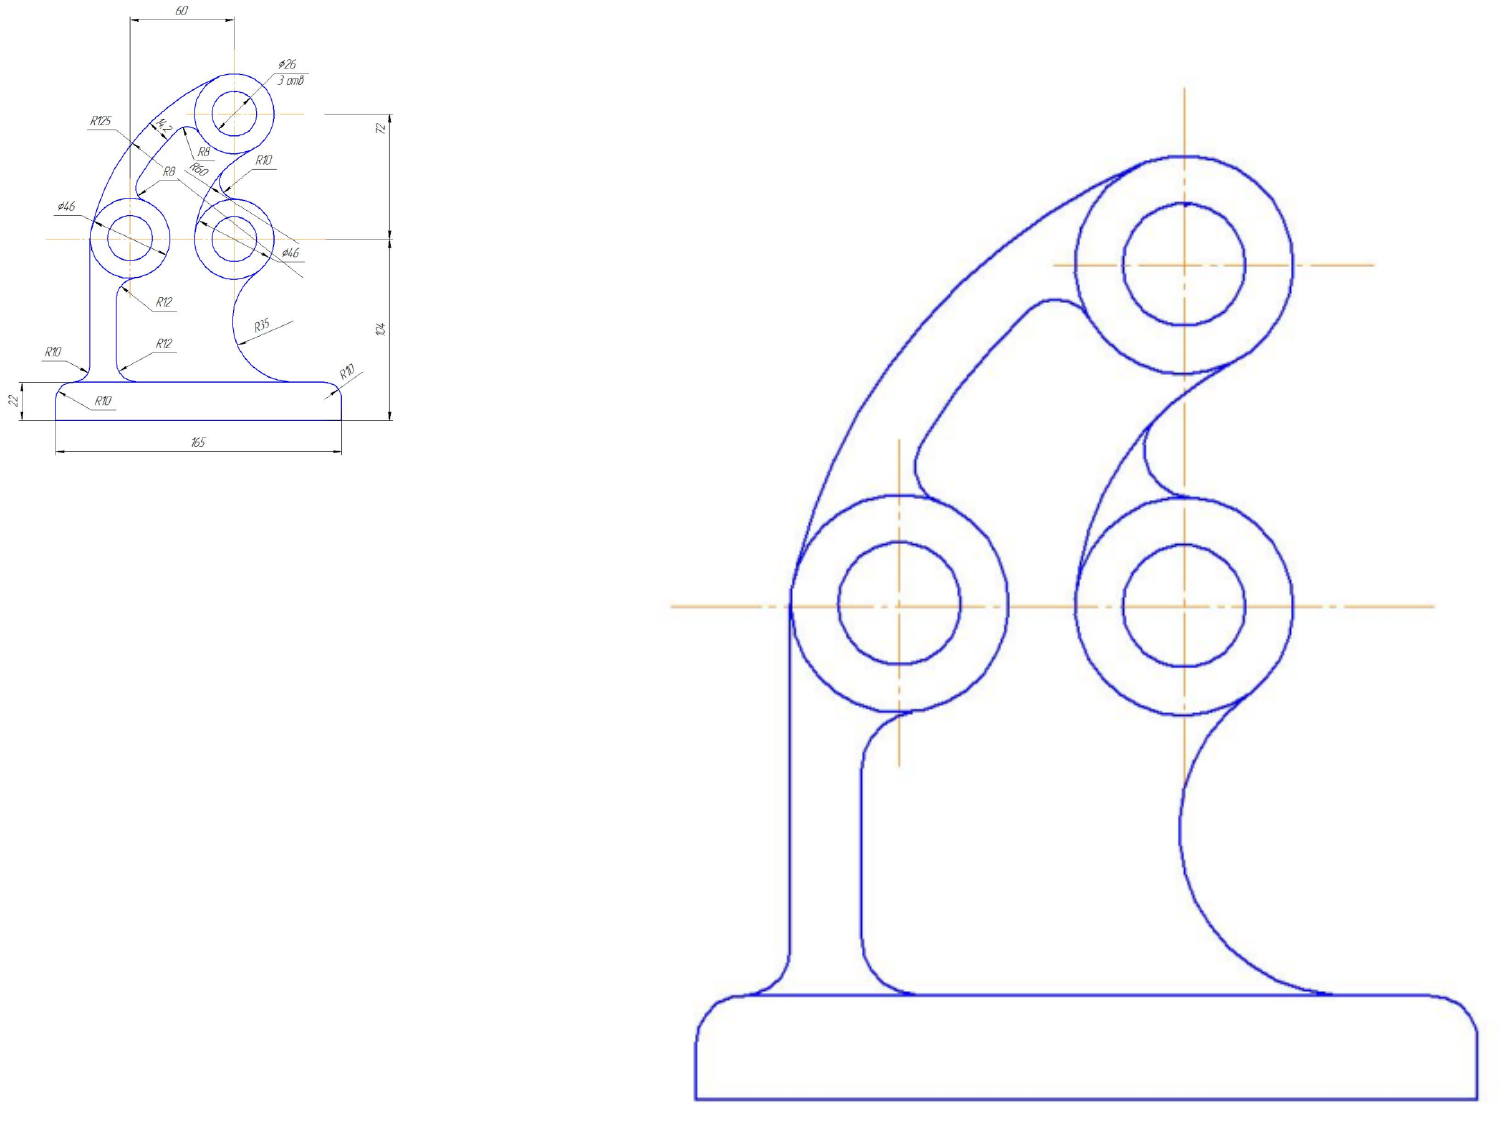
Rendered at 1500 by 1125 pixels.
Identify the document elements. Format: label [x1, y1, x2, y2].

picture [0, 0, 400, 469]
picture [650, 0, 1500, 1125]
